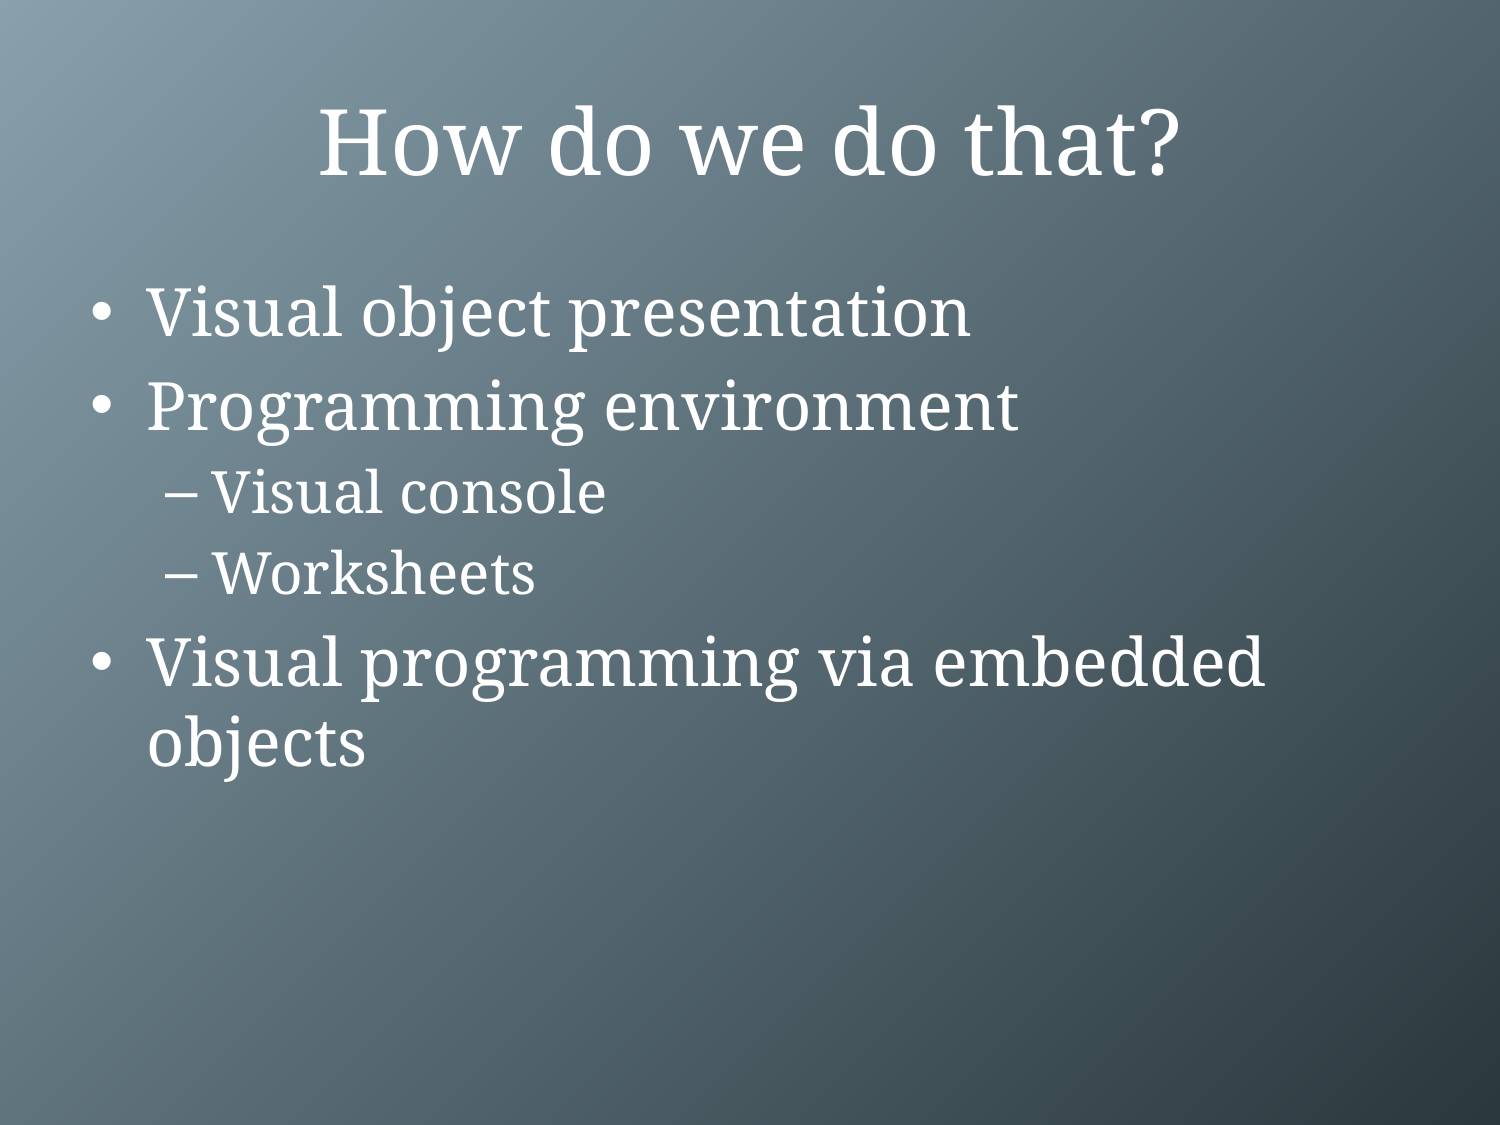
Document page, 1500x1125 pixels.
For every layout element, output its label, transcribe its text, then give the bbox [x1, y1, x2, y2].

list Visual object presentation Programming environment Visual console Worksheets Visual programming via embedded objects [75, 262, 1425, 1005]
title How do we do that? [75, 45, 1425, 233]
